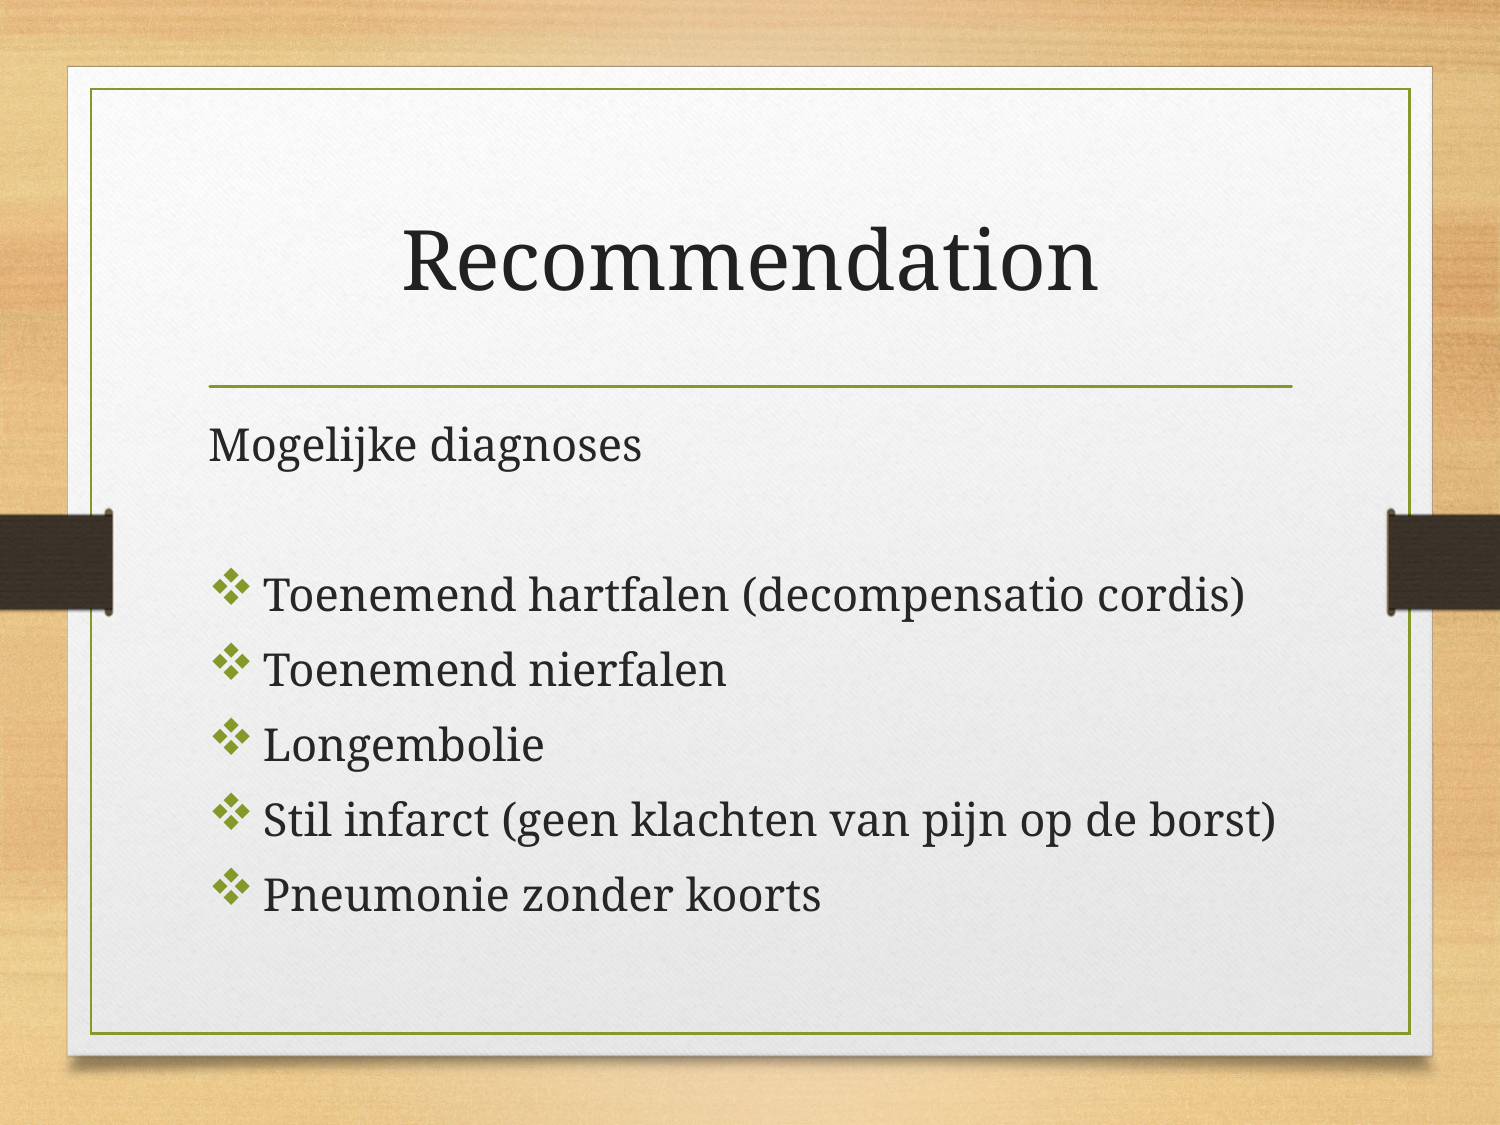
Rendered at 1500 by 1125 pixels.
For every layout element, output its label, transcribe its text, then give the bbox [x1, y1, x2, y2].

list Mogelijke diagnoses Toenemend hartfalen (decompensatio cordis) Toenemend nierfalen Longembolie Stil infarct (geen klachten van pijn op de borst) Pneumonie zonder koorts [193, 408, 1309, 974]
picture [0, 0, 1500, 1125]
title Recommendation [193, 150, 1309, 365]
